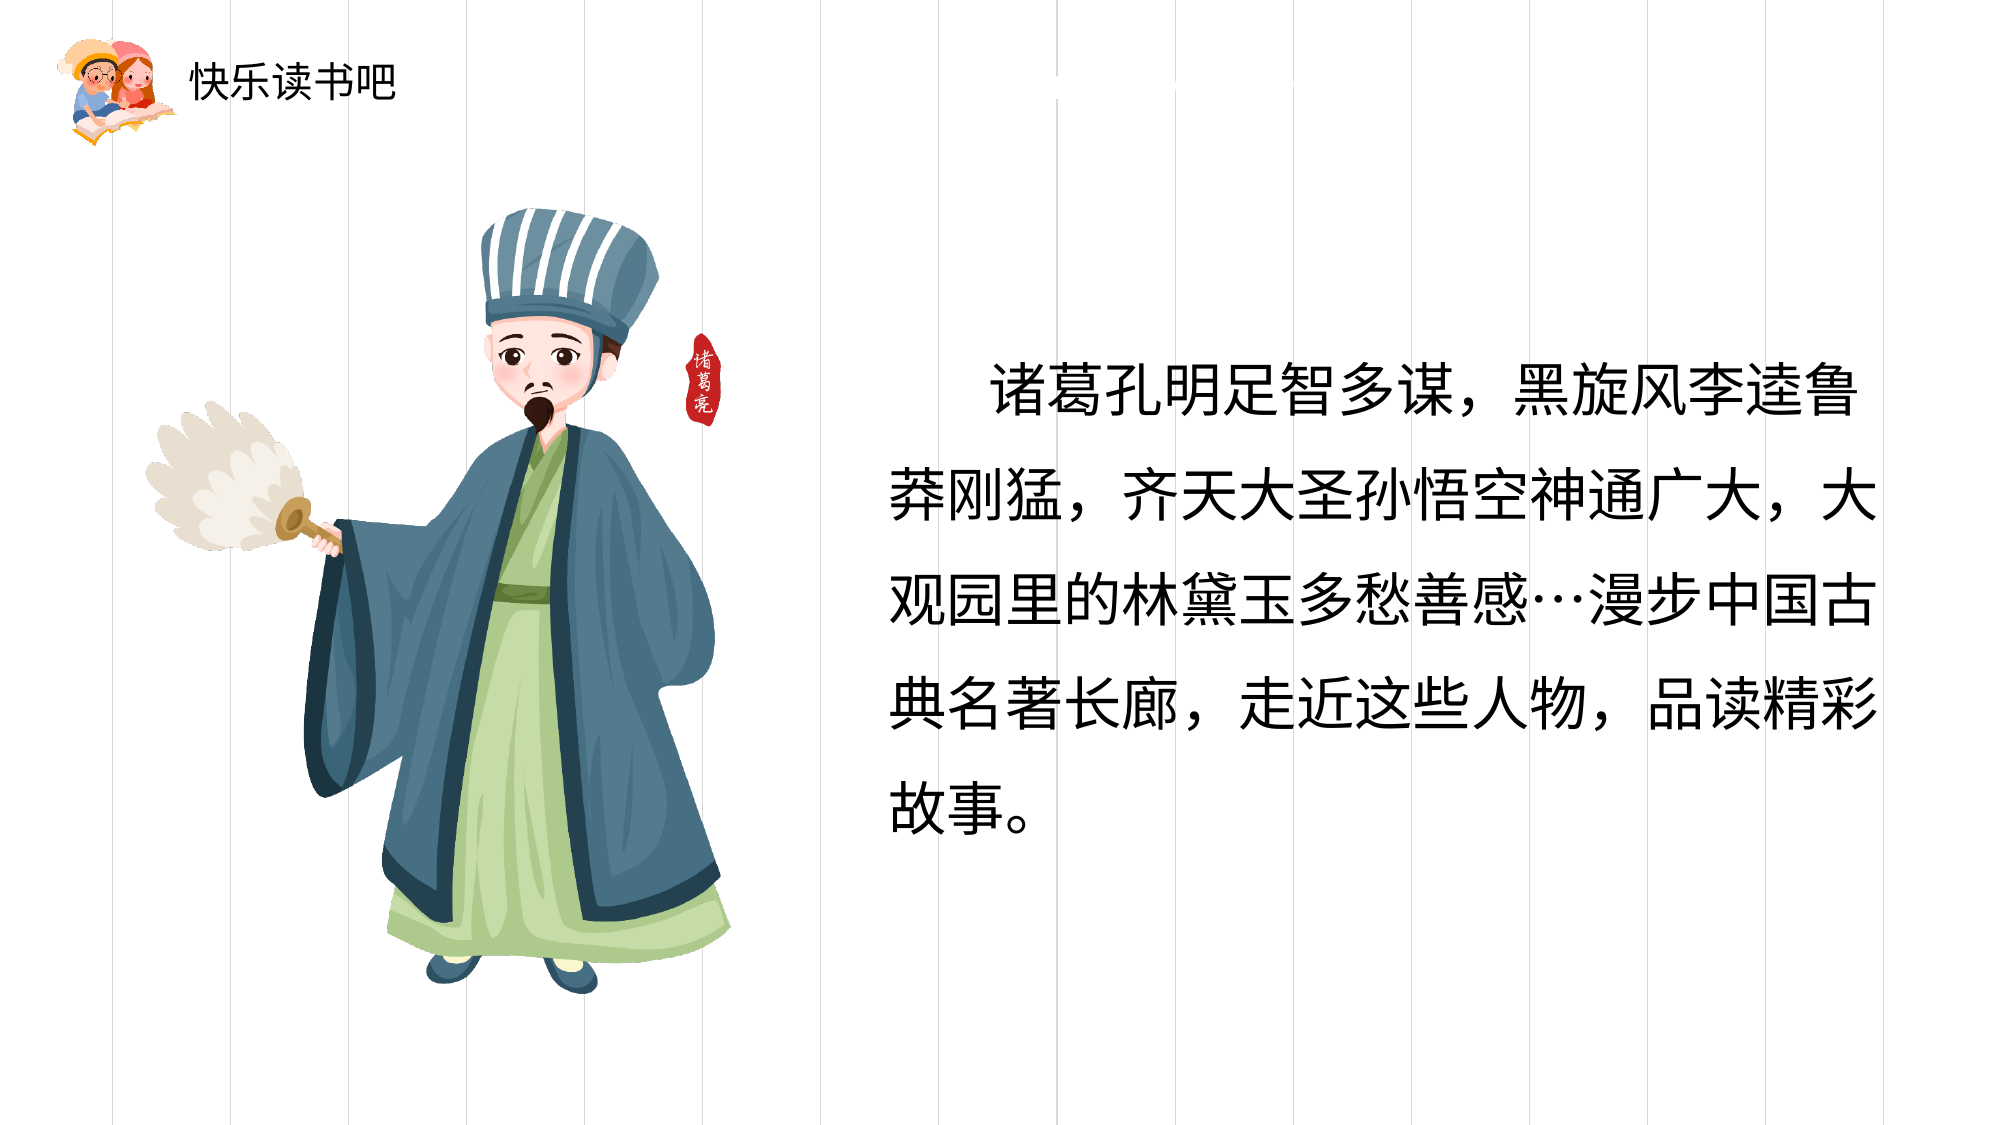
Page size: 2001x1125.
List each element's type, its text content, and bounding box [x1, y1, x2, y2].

picture [3, 6, 922, 1020]
text_box https://www.ypppt.com/ [999, 56, 1463, 106]
text_box 诸葛孔明足智多谋，黑旋风李逵鲁莽刚猛，齐天大圣孙悟空神通广大，大观园里的林黛玉多愁善感…漫步中国古典名著长廊，走近这些人物，品读精彩故事。 [922, 310, 1930, 850]
